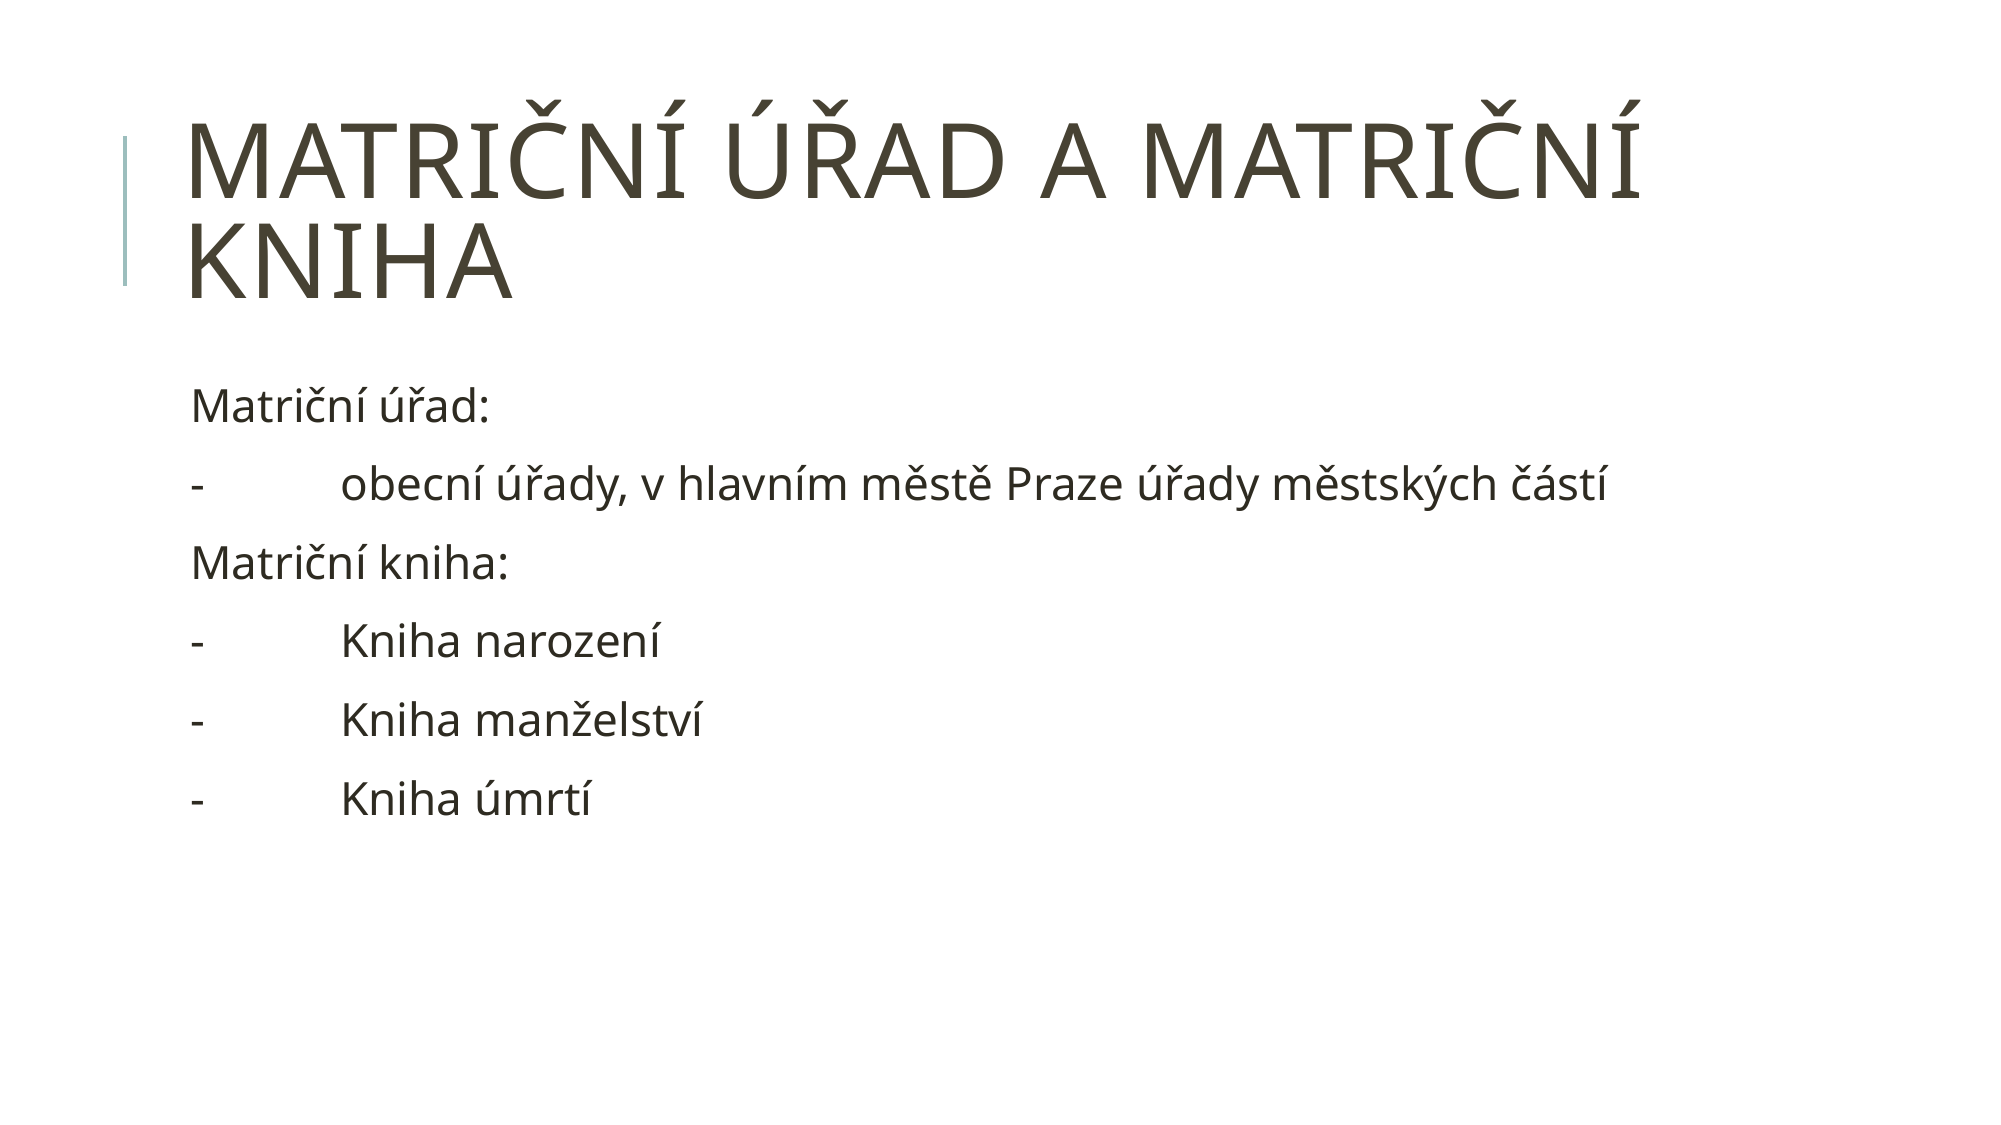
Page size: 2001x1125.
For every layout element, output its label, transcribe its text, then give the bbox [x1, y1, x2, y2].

title Matriční úřad a Matriční kniha [168, 96, 1763, 342]
list Matriční úřad: - obecní úřady, v hlavním městě Praze úřady městských částí Matriční kniha: - Kniha narození - Kniha manželství - Kniha úmrtí [168, 375, 1763, 1035]
